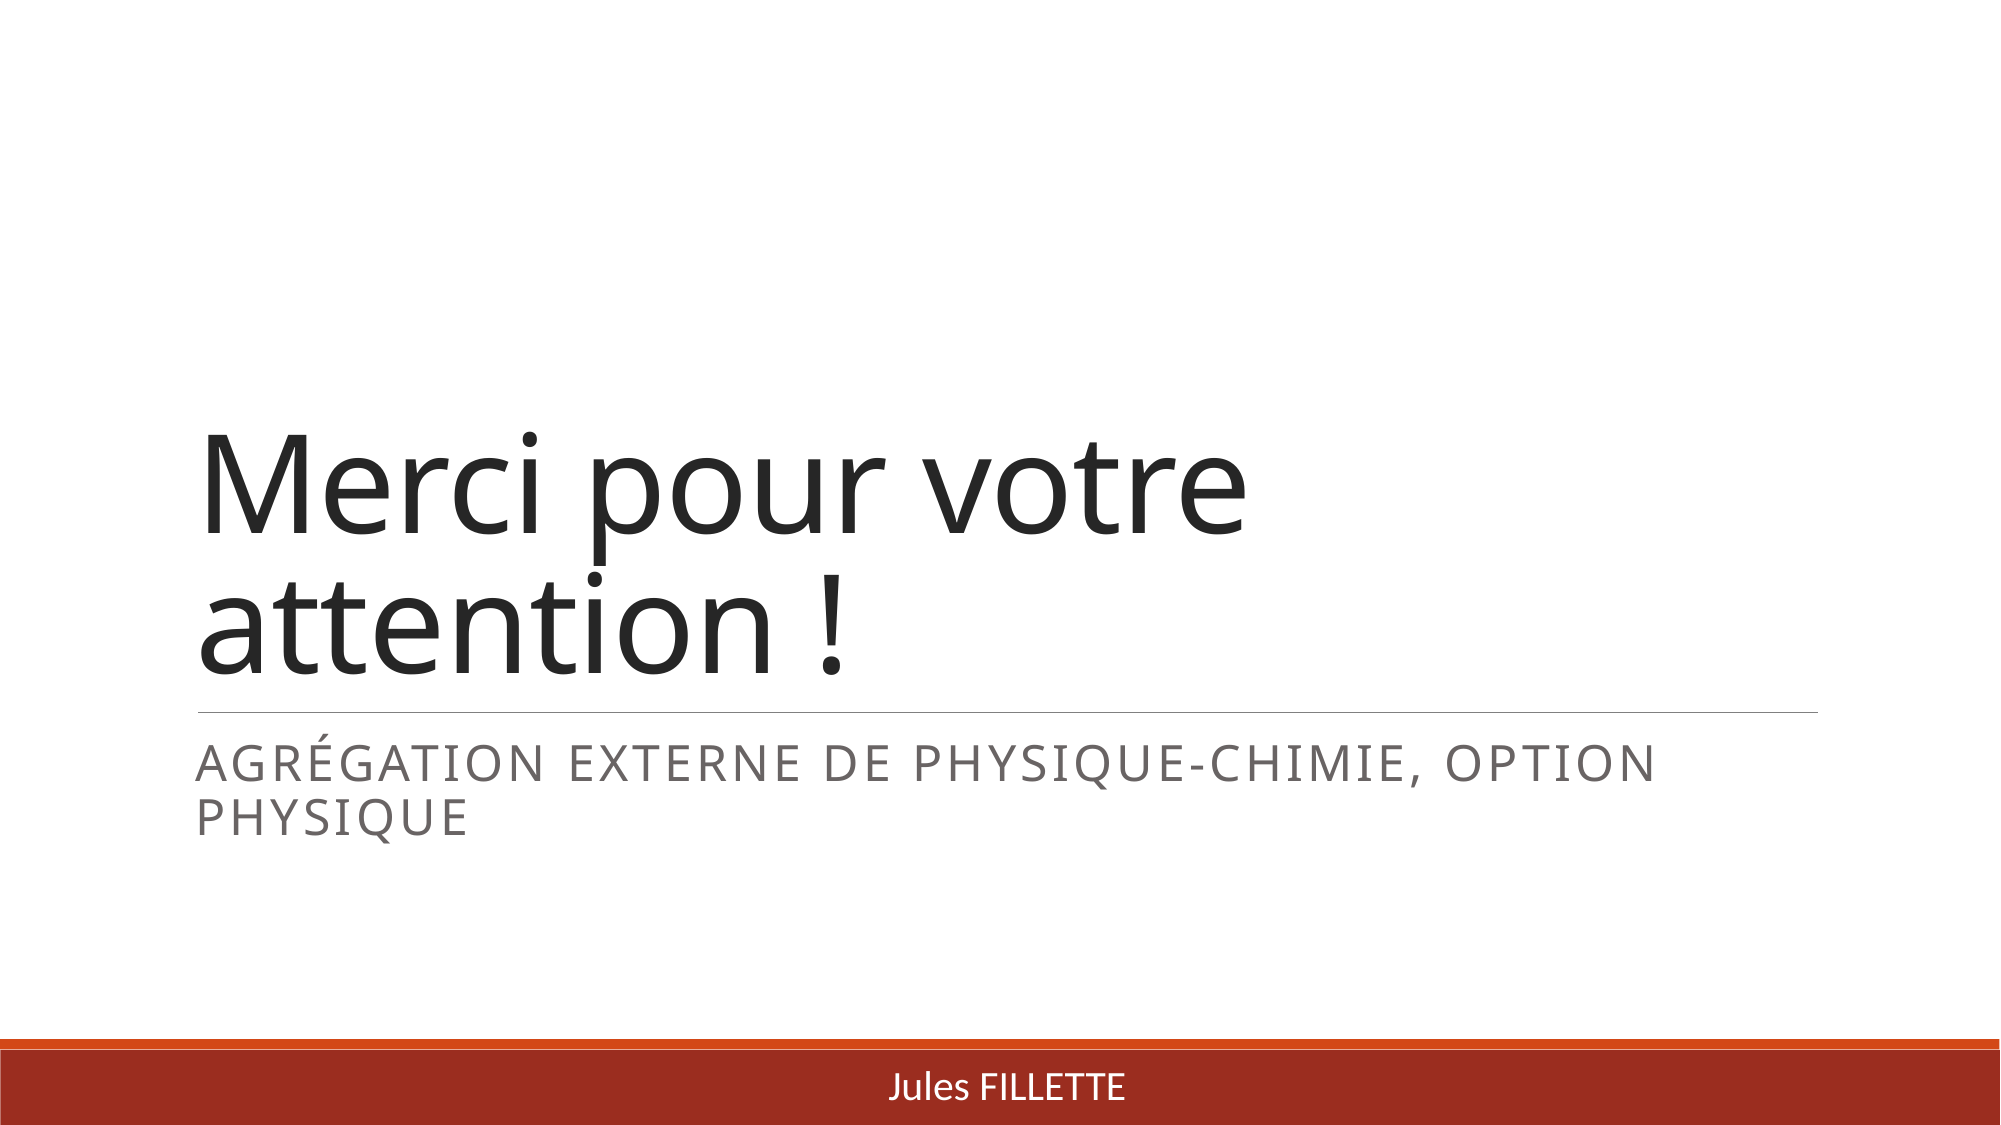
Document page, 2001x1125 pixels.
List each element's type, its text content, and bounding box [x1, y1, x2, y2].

title Merci pour votre attention ! [180, 124, 1830, 710]
text_box Jules FILLETTE [0, 1056, 2000, 1125]
subtitle Agrégation externe de Physique-chimie, option Physique [180, 730, 1831, 919]
